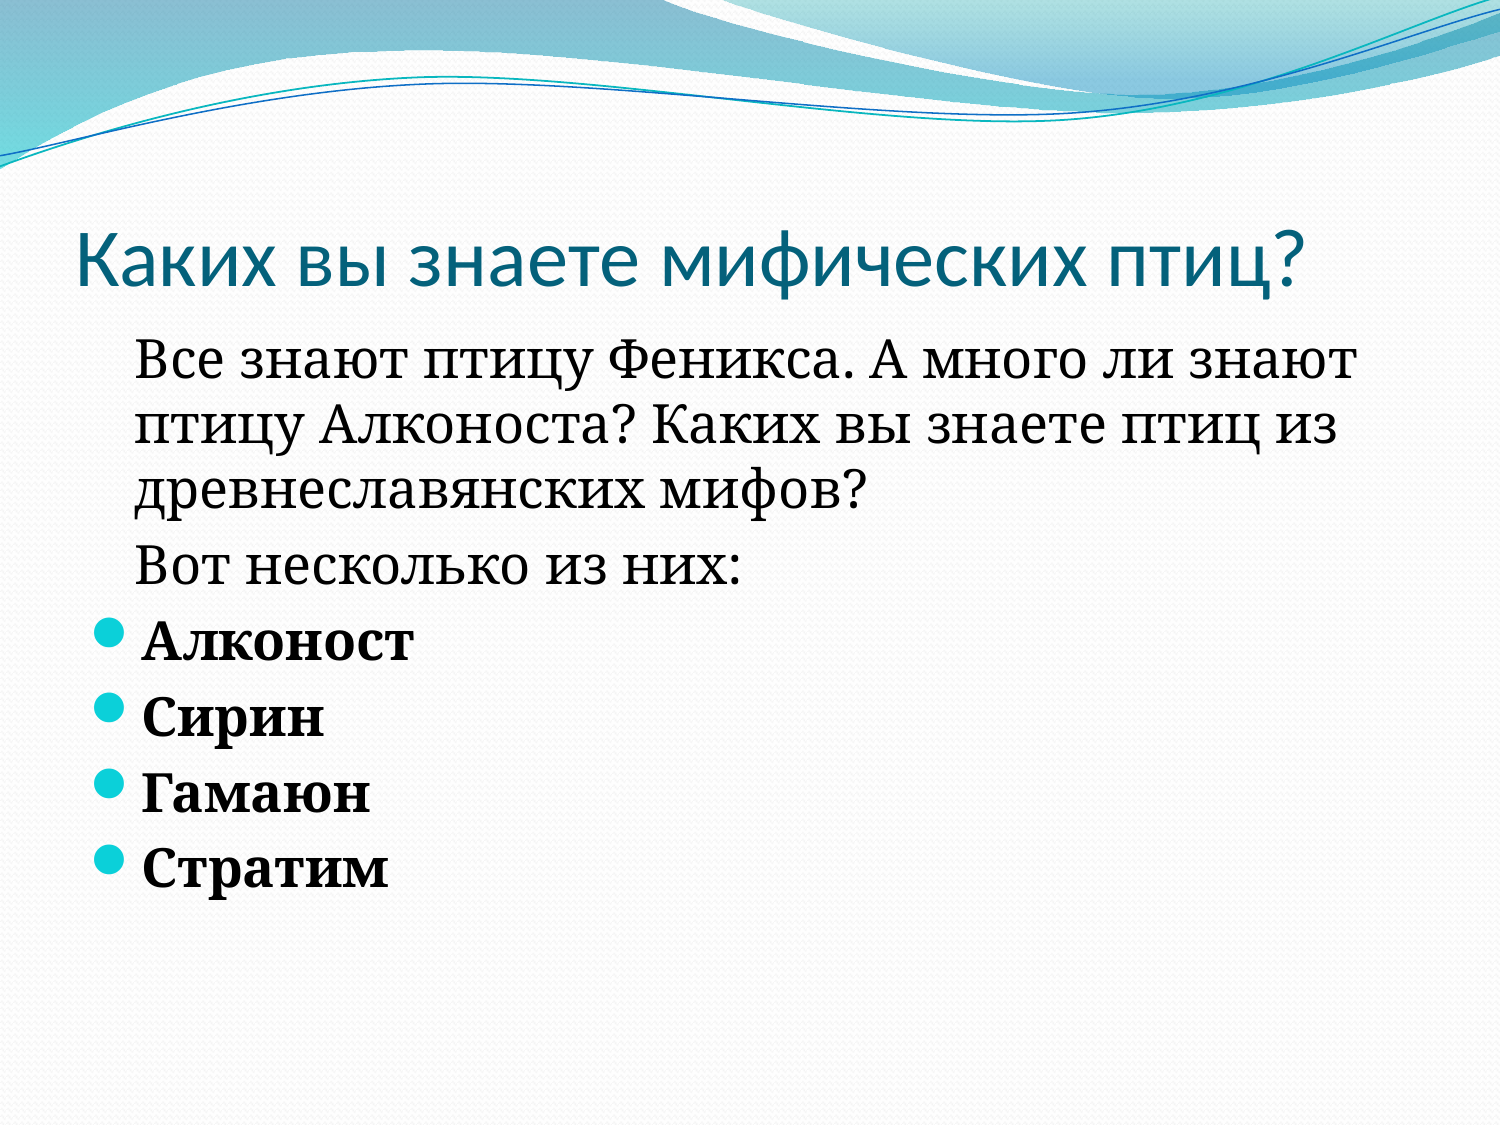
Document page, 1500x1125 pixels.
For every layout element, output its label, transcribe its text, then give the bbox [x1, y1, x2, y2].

title Каких вы знаете мифических птиц? [75, 115, 1425, 303]
list Все знают птицу Феникса. А много ли знают птицу Алконоста? Каких вы знаете птиц из древнеславянских мифов? Вот несколько из них: Алконост Сирин Гамаюн Стратим [75, 317, 1425, 1038]
